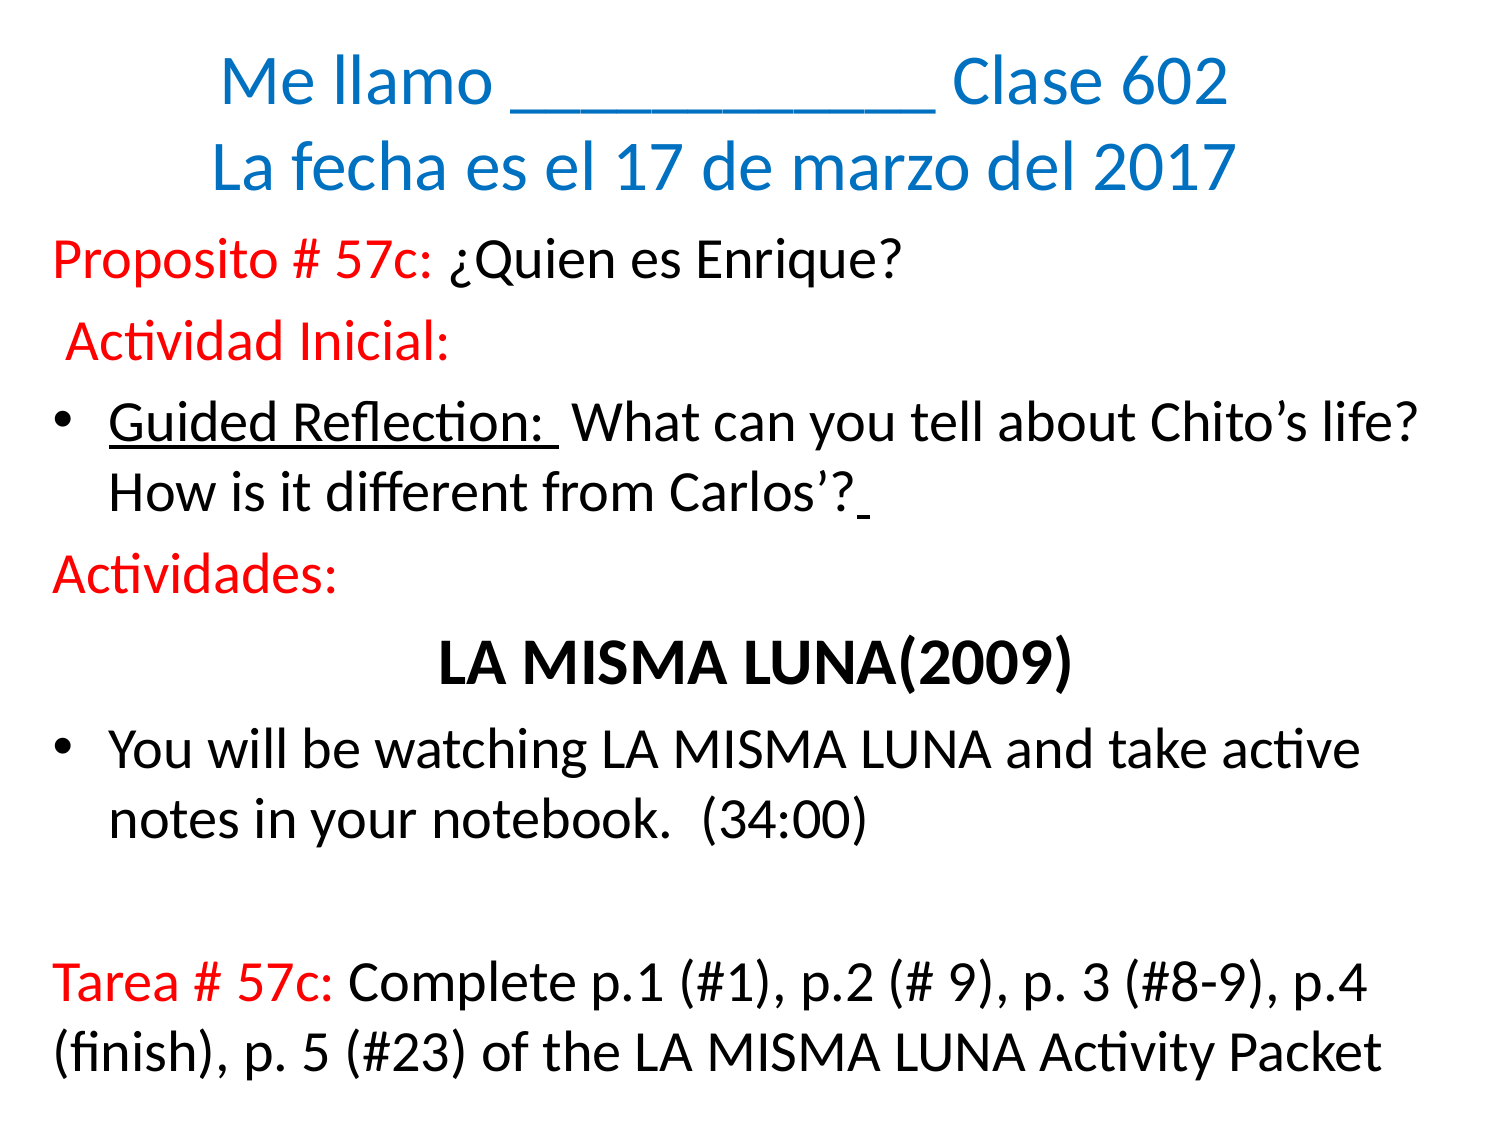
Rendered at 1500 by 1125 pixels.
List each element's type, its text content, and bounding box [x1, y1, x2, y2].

list Proposito # 57c: ¿Quien es Enrique? Actividad Inicial: Guided Reflection: What can you tell about Chito’s life? How is it different from Carlos’? Actividades: LA MISMA LUNA(2009) You will be watching LA MISMA LUNA and take active notes in your notebook. (34:00) Tarea # 57c: Complete p.1 (#1), p.2 (# 9), p. 3 (#8-9), p.4 (finish), p. 5 (#23) of the LA MISMA LUNA Activity Packet [37, 212, 1475, 975]
title Me llamo ____________ Clase 602 La fecha es el 17 de marzo del 2017 [50, 24, 1400, 213]
